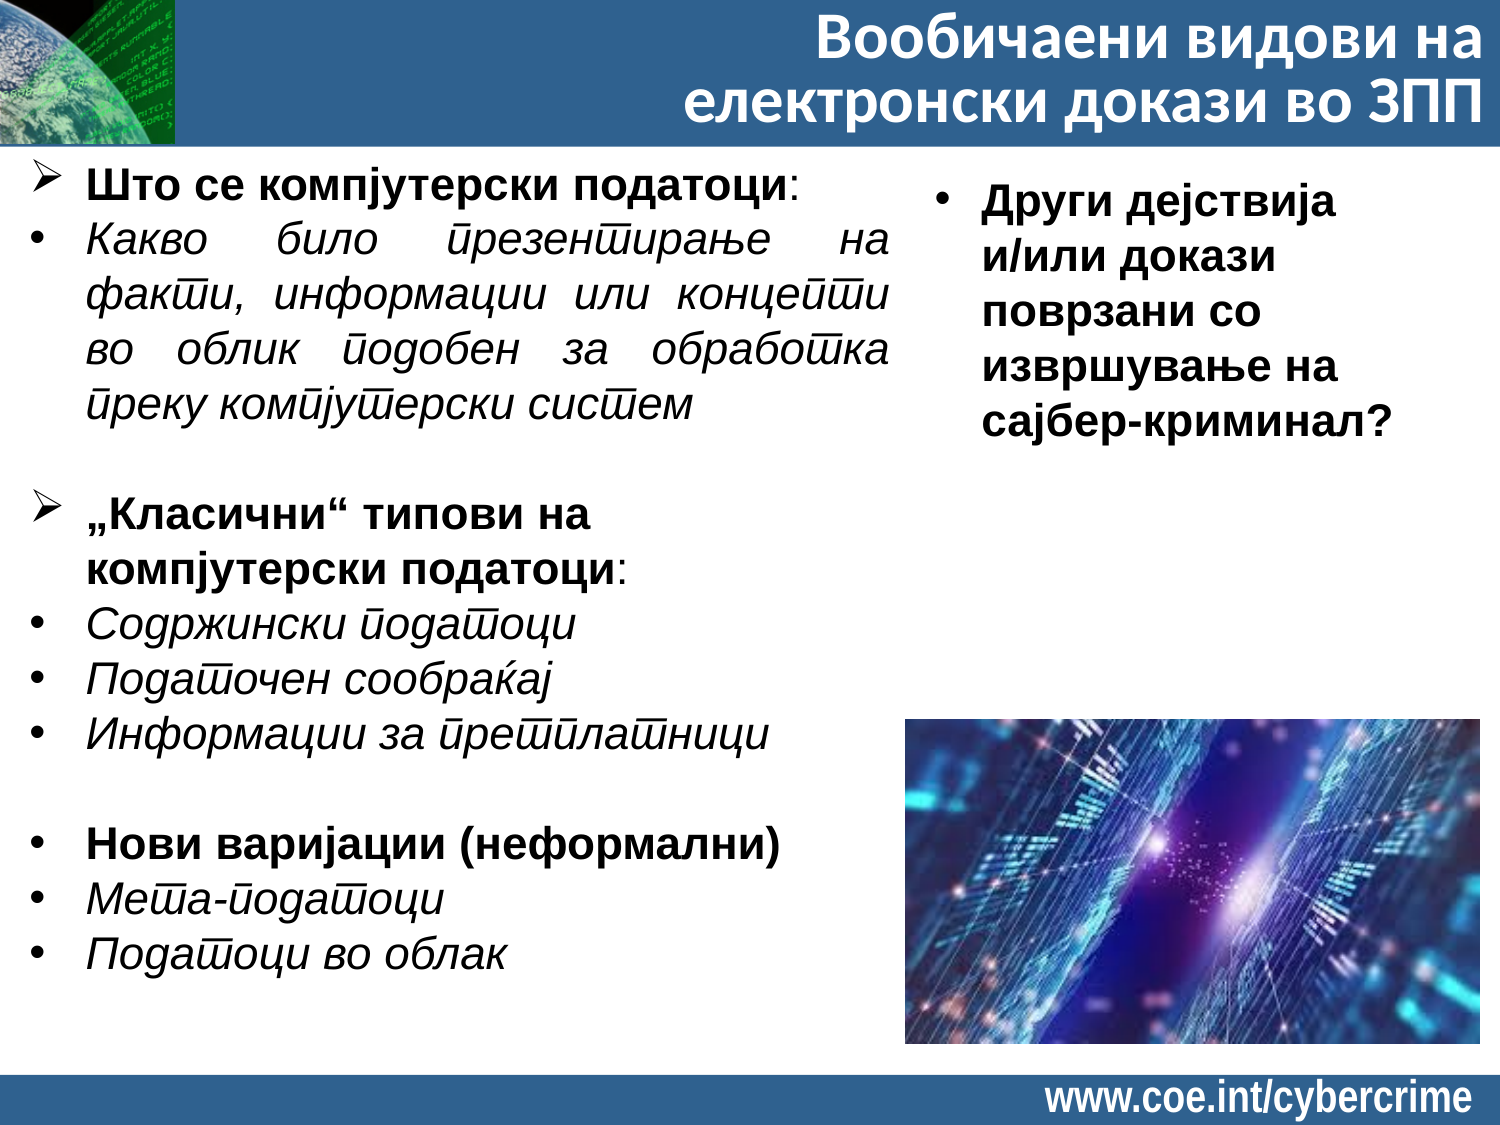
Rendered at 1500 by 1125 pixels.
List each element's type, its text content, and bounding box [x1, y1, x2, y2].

text_box Вообичаени видови на електронски докази во ЗПП [179, 0, 1500, 149]
picture [0, 0, 175, 144]
text_box Други дејствија и/или докази поврзани со извршување на сајбер-криминал? [919, 163, 1452, 453]
text_box www.coe.int/cybercrime [1030, 1059, 1500, 1125]
text_box Што се компјутерски податоци: Какво било презентирање на факти, информации или концепти во облик подобен за обработка преку компјутерски систем „Класични“ типови на компјутерски податоци: Содржински податоци Податочен сообраќај Информации за претплатници Нови варијации (неформални) Мета-податоци Податоци во облак [14, 146, 906, 987]
text_box [0, 1073, 1030, 1125]
picture [904, 719, 1481, 1045]
